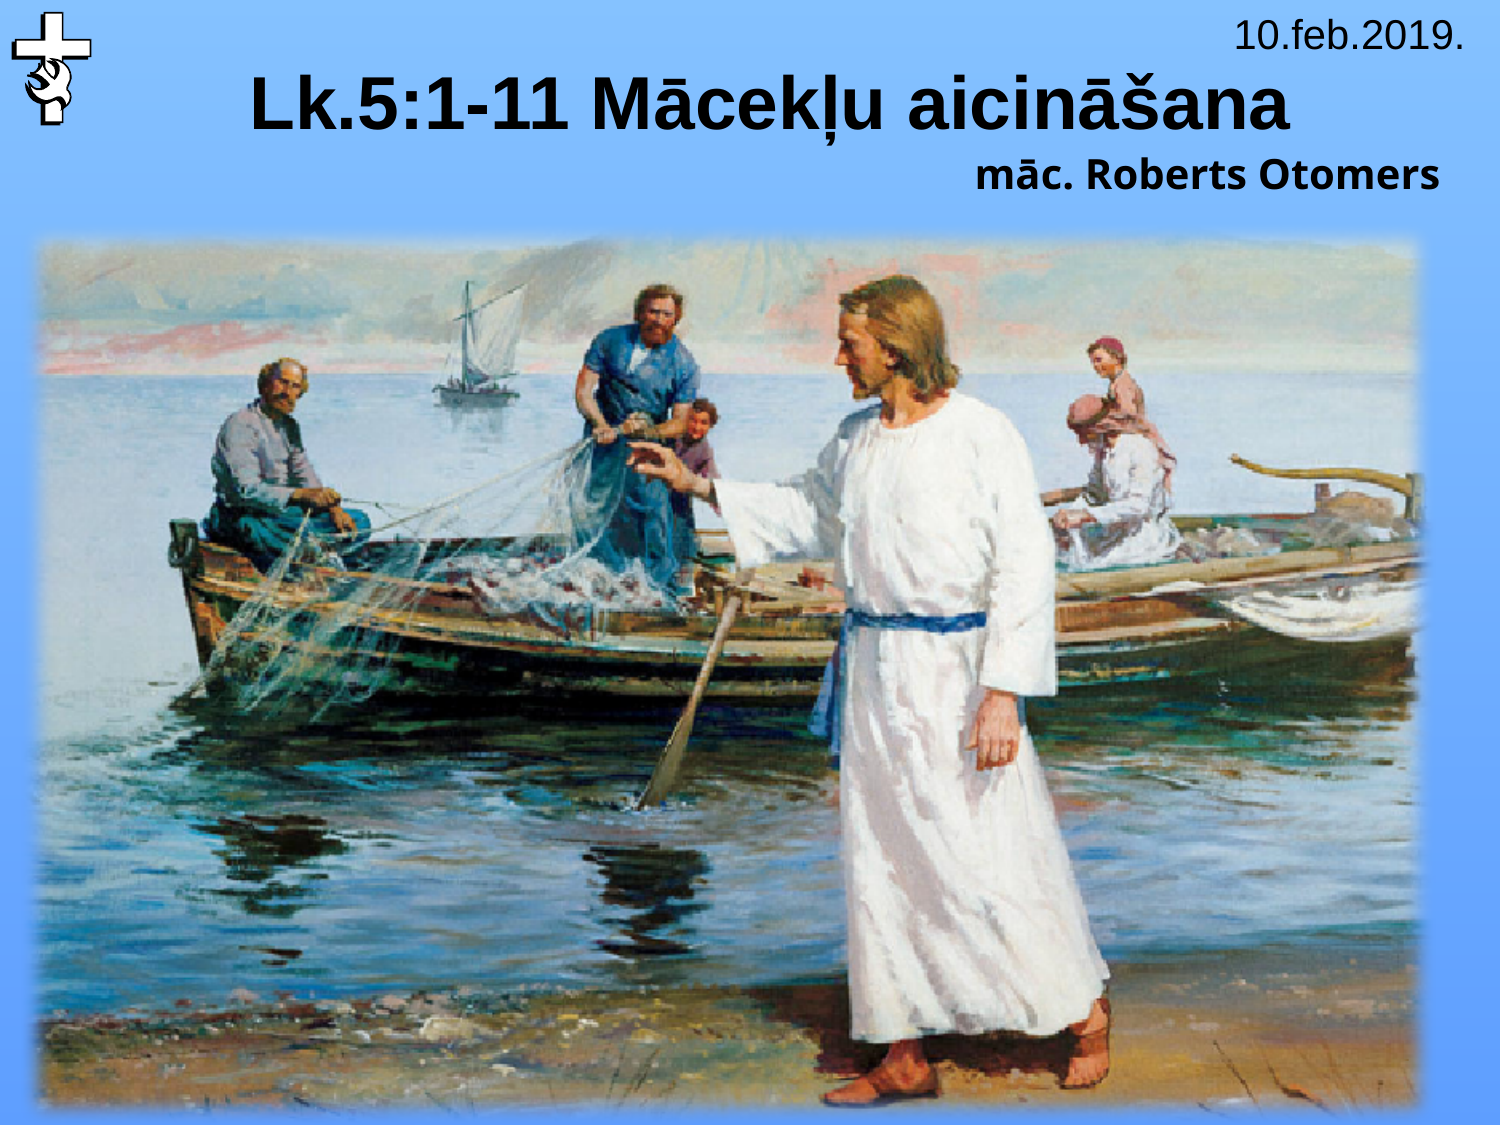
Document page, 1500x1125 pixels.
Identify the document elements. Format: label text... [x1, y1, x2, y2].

title Lk.5:1-11 Mācekļu aicināšana [40, 11, 1500, 188]
text_box māc. Roberts Otomers [915, 140, 1500, 206]
picture [20, 222, 1437, 1125]
text_box 10.feb.2019. [1218, 0, 1500, 65]
picture [11, 11, 92, 126]
